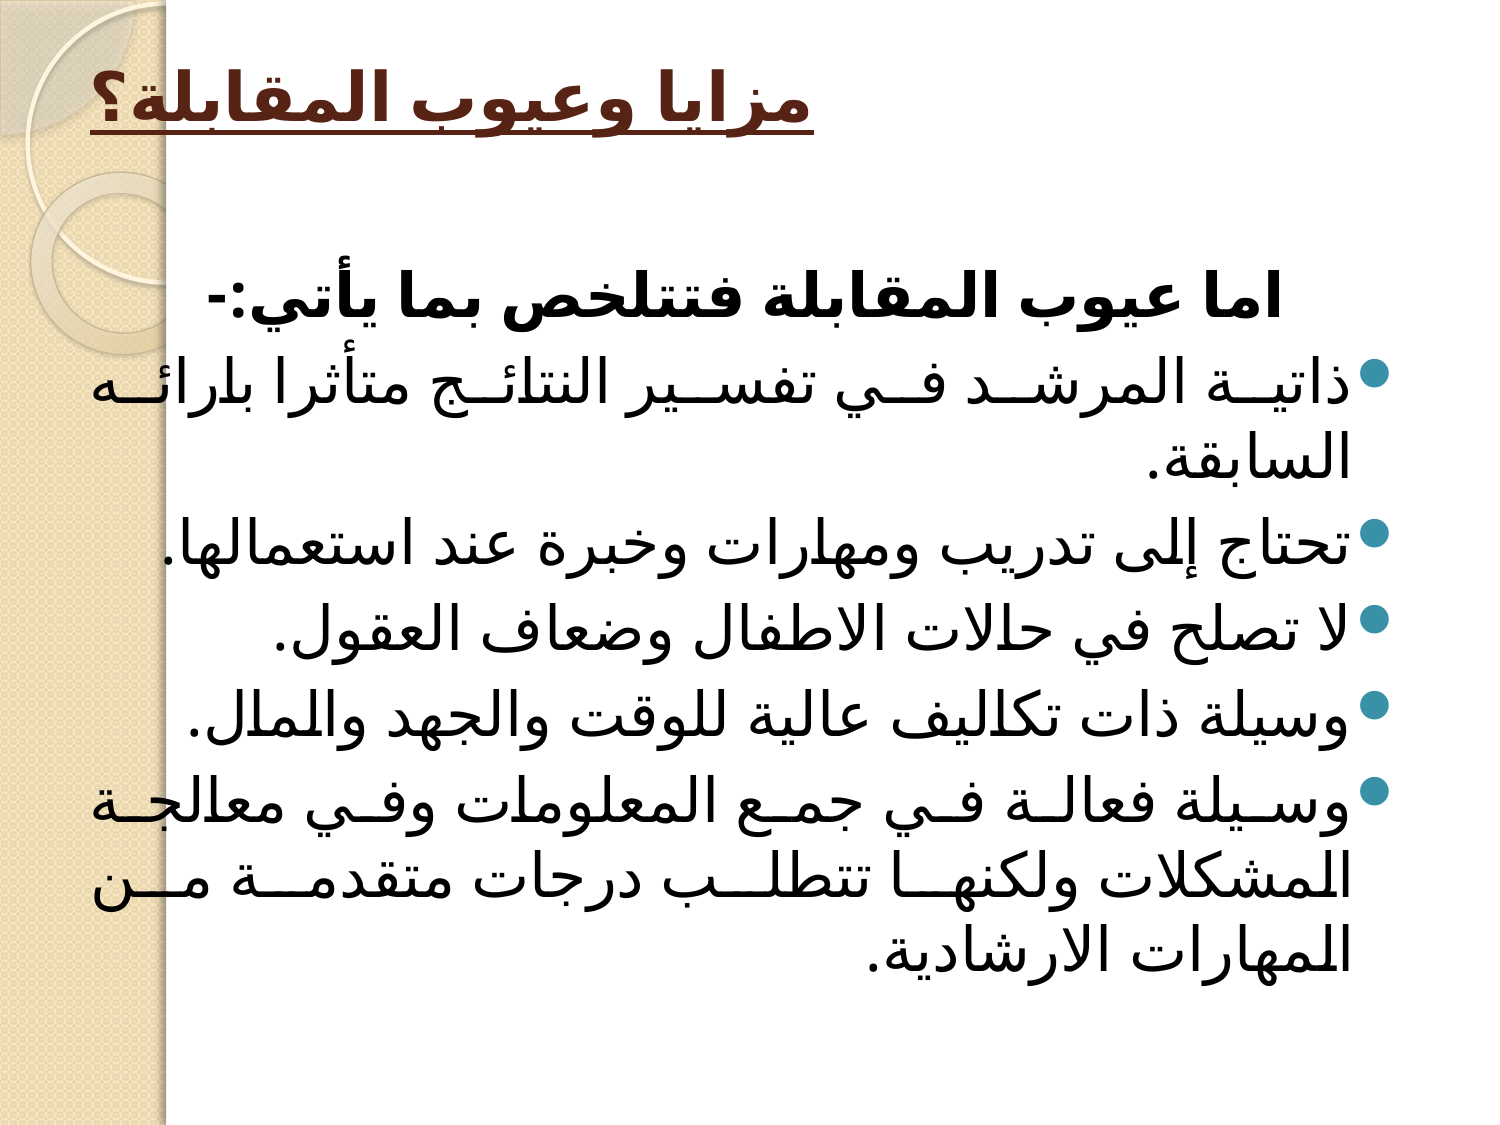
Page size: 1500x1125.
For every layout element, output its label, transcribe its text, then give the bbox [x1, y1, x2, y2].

list اما عيوب المقابلة فتتلخص بما يأتي:- ذاتية المرشد في تفسير النتائج متأثرا بارائه السابقة. تحتاج إلى تدريب ومهارات وخبرة عند استعمالها. لا تصلح في حالات الاطفال وضعاف العقول. وسيلة ذات تكاليف عالية للوقت والجهد والمال. وسيلة فعالة في جمع المعلومات وفي معالجة المشكلات ولكنها تتطلب درجات متقدمة من المهارات الارشادية. [75, 162, 1425, 1005]
title مزايا وعيوب المقابلة؟ [75, 45, 1425, 162]
